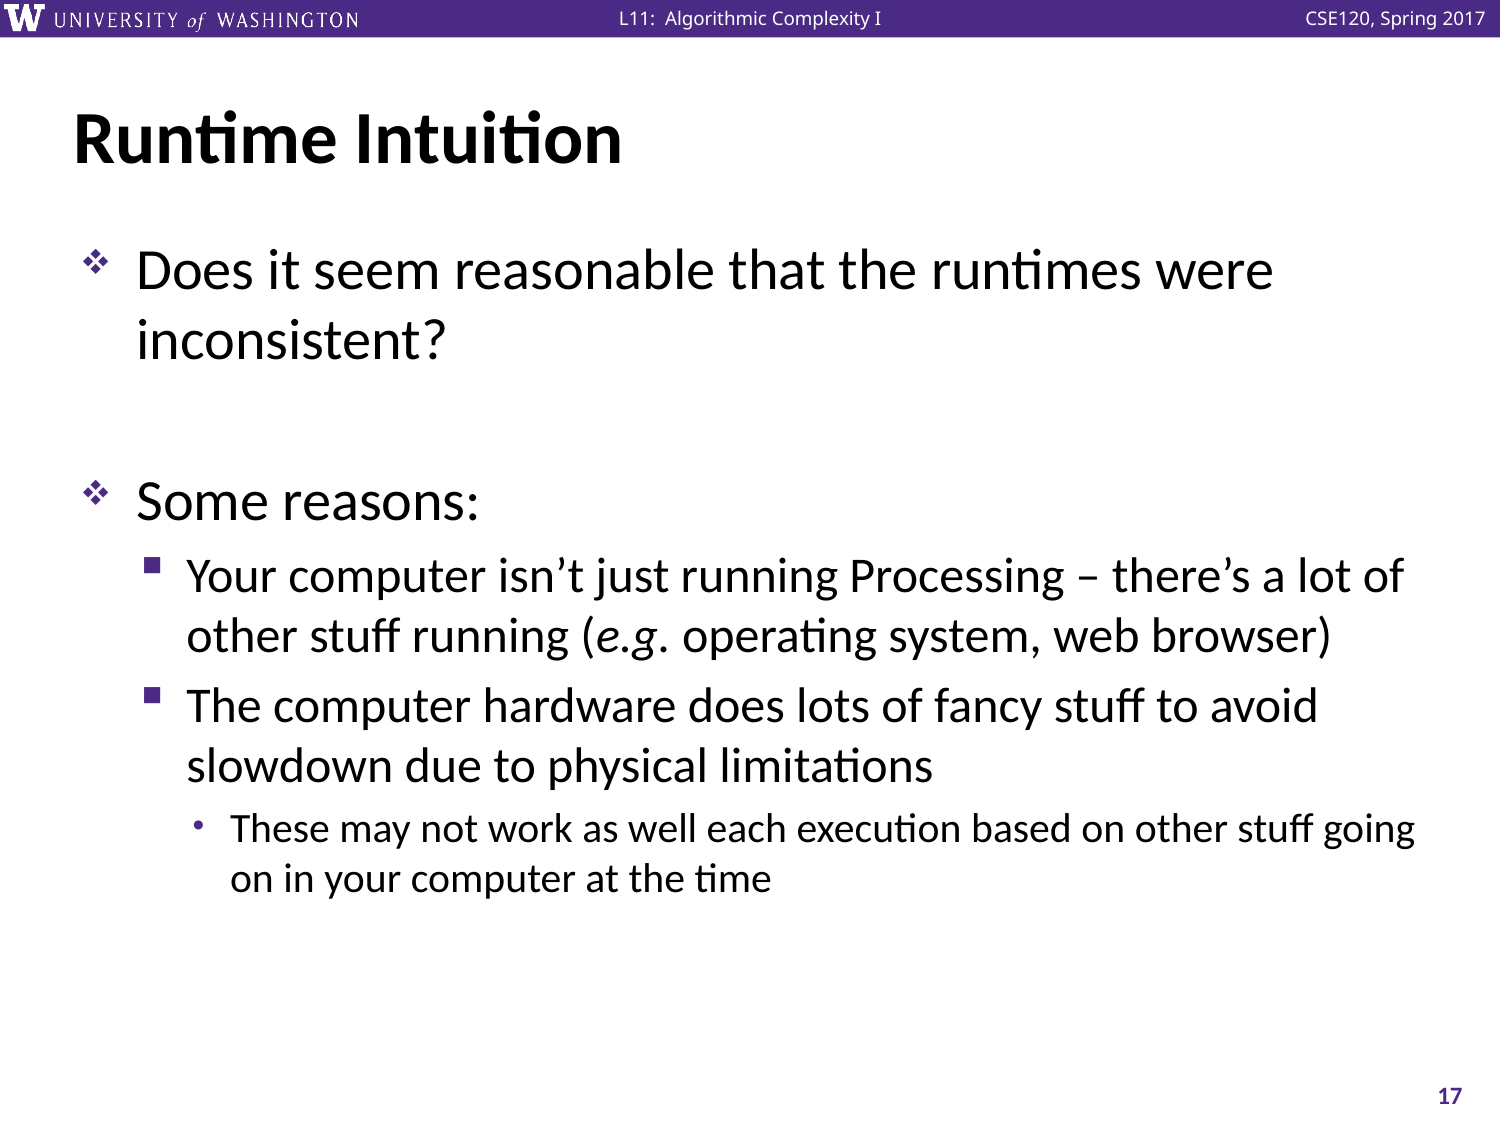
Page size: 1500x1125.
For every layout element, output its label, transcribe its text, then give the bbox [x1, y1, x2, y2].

list Does it seem reasonable that the runtimes were inconsistent? Some reasons: Your computer isn’t just running Processing – there’s a lot of other stuff running (e.g. operating system, web browser) The computer hardware does lots of fancy stuff to avoid slowdown due to physical limitations These may not work as well each execution based on other stuff going on in your computer at the time [64, 223, 1438, 1040]
slide_number 17 [1400, 1065, 1500, 1125]
title Runtime Intuition [58, 71, 1438, 197]
picture [4, 4, 358, 32]
